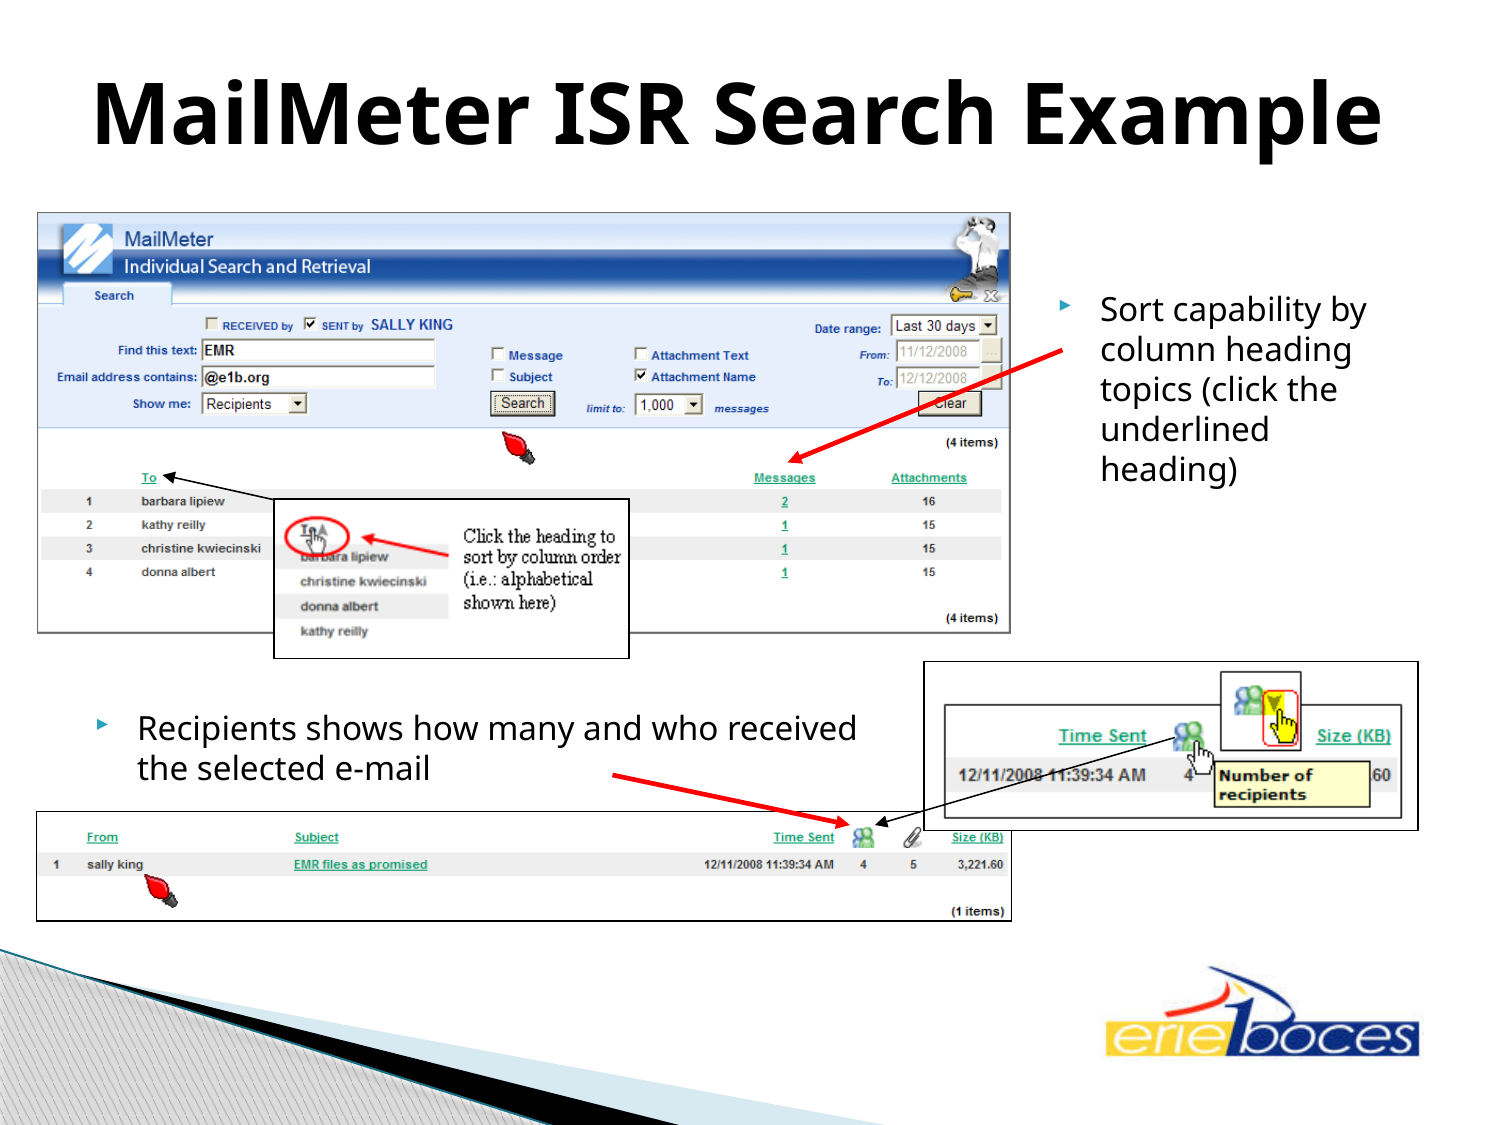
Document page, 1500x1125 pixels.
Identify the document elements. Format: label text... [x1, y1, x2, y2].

picture [37, 662, 1418, 921]
list Sort capability by column heading topics (click the underlined heading) [1024, 280, 1401, 544]
picture [37, 212, 1012, 658]
title MailMeter ISR Search Example [75, 45, 1425, 175]
picture [1099, 962, 1424, 1062]
text_box Recipients shows how many and who received the selected e-mail [62, 699, 913, 812]
